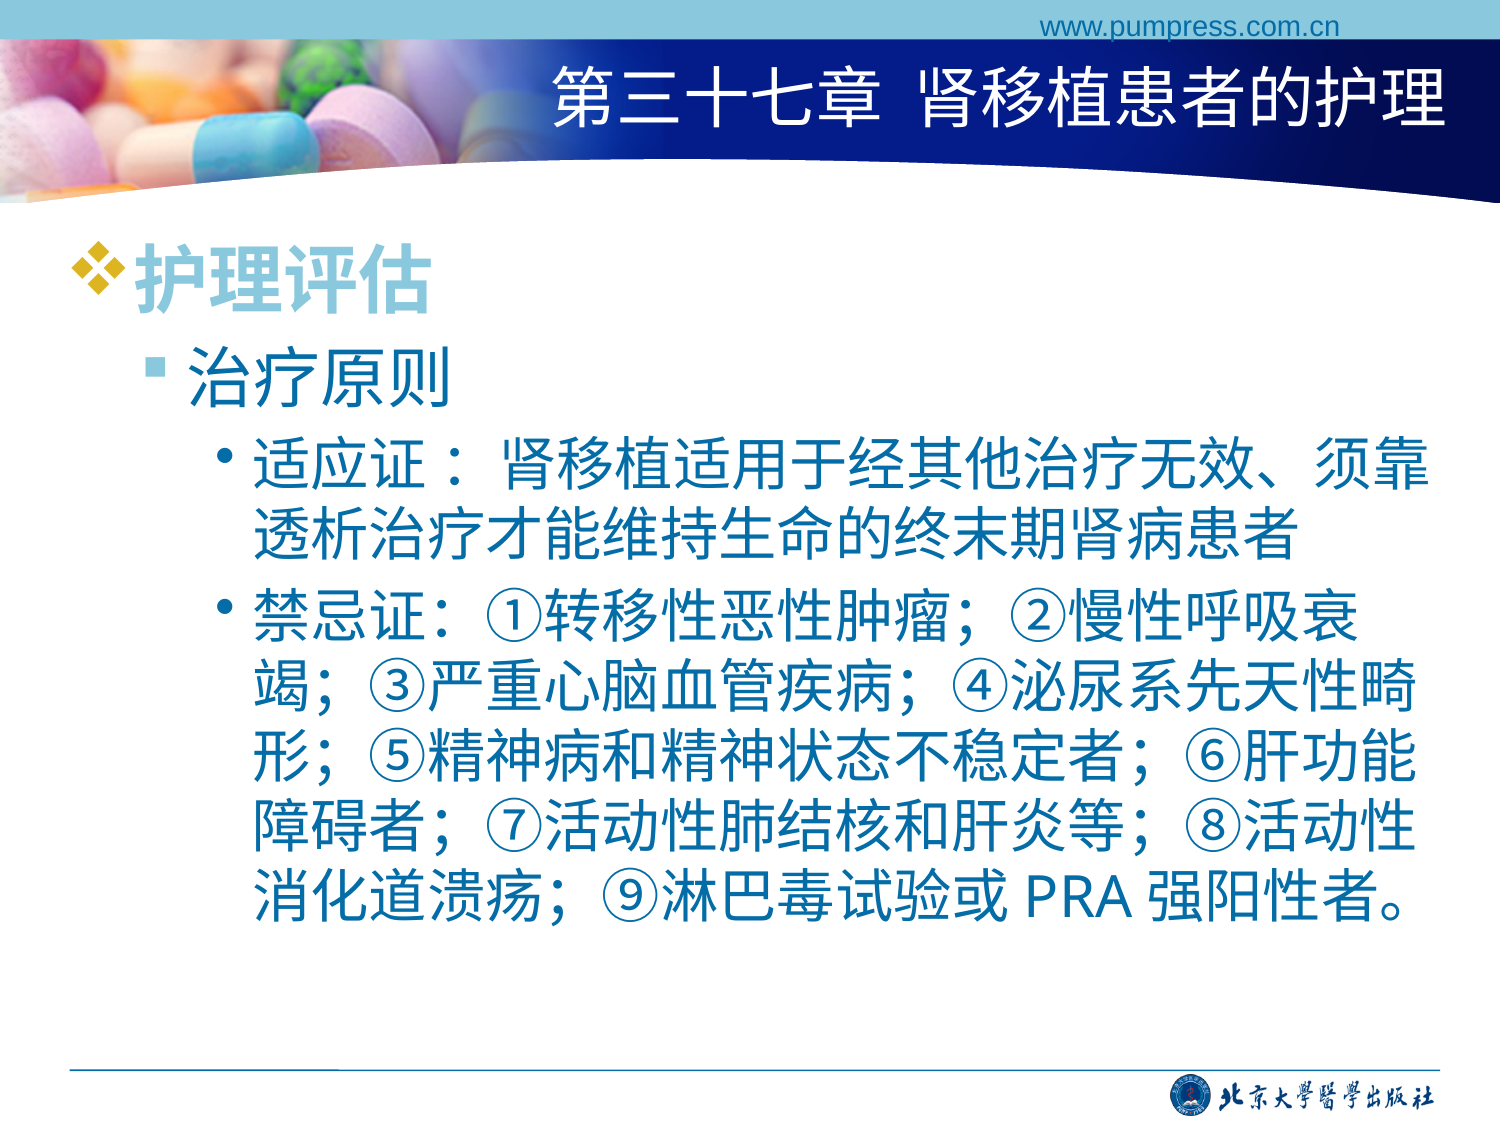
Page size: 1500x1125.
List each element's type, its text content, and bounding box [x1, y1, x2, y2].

title 第三十七章 肾移植患者的护理 [137, 49, 1463, 143]
picture [0, 40, 1500, 203]
picture [1170, 1074, 1436, 1118]
slide_number www.pumpress.com.cn [1025, 0, 1463, 38]
list 护理评估 治疗原则 适应证 ：肾移植适用于经其他治疗无效、须靠透析治疗才能维持生命的终末期肾病患者 禁忌证：①转移性恶性肿瘤；②慢性呼吸衰竭；③严重心脑血管疾病；④泌尿系先天性畸形；⑤精神病和精神状态不稳定者；⑥肝功能障碍者；⑦活动性肺结核和肝炎等；⑧活动性消化道溃疡；⑨淋巴毒试验或PRA强阳性者。 [49, 224, 1463, 1026]
